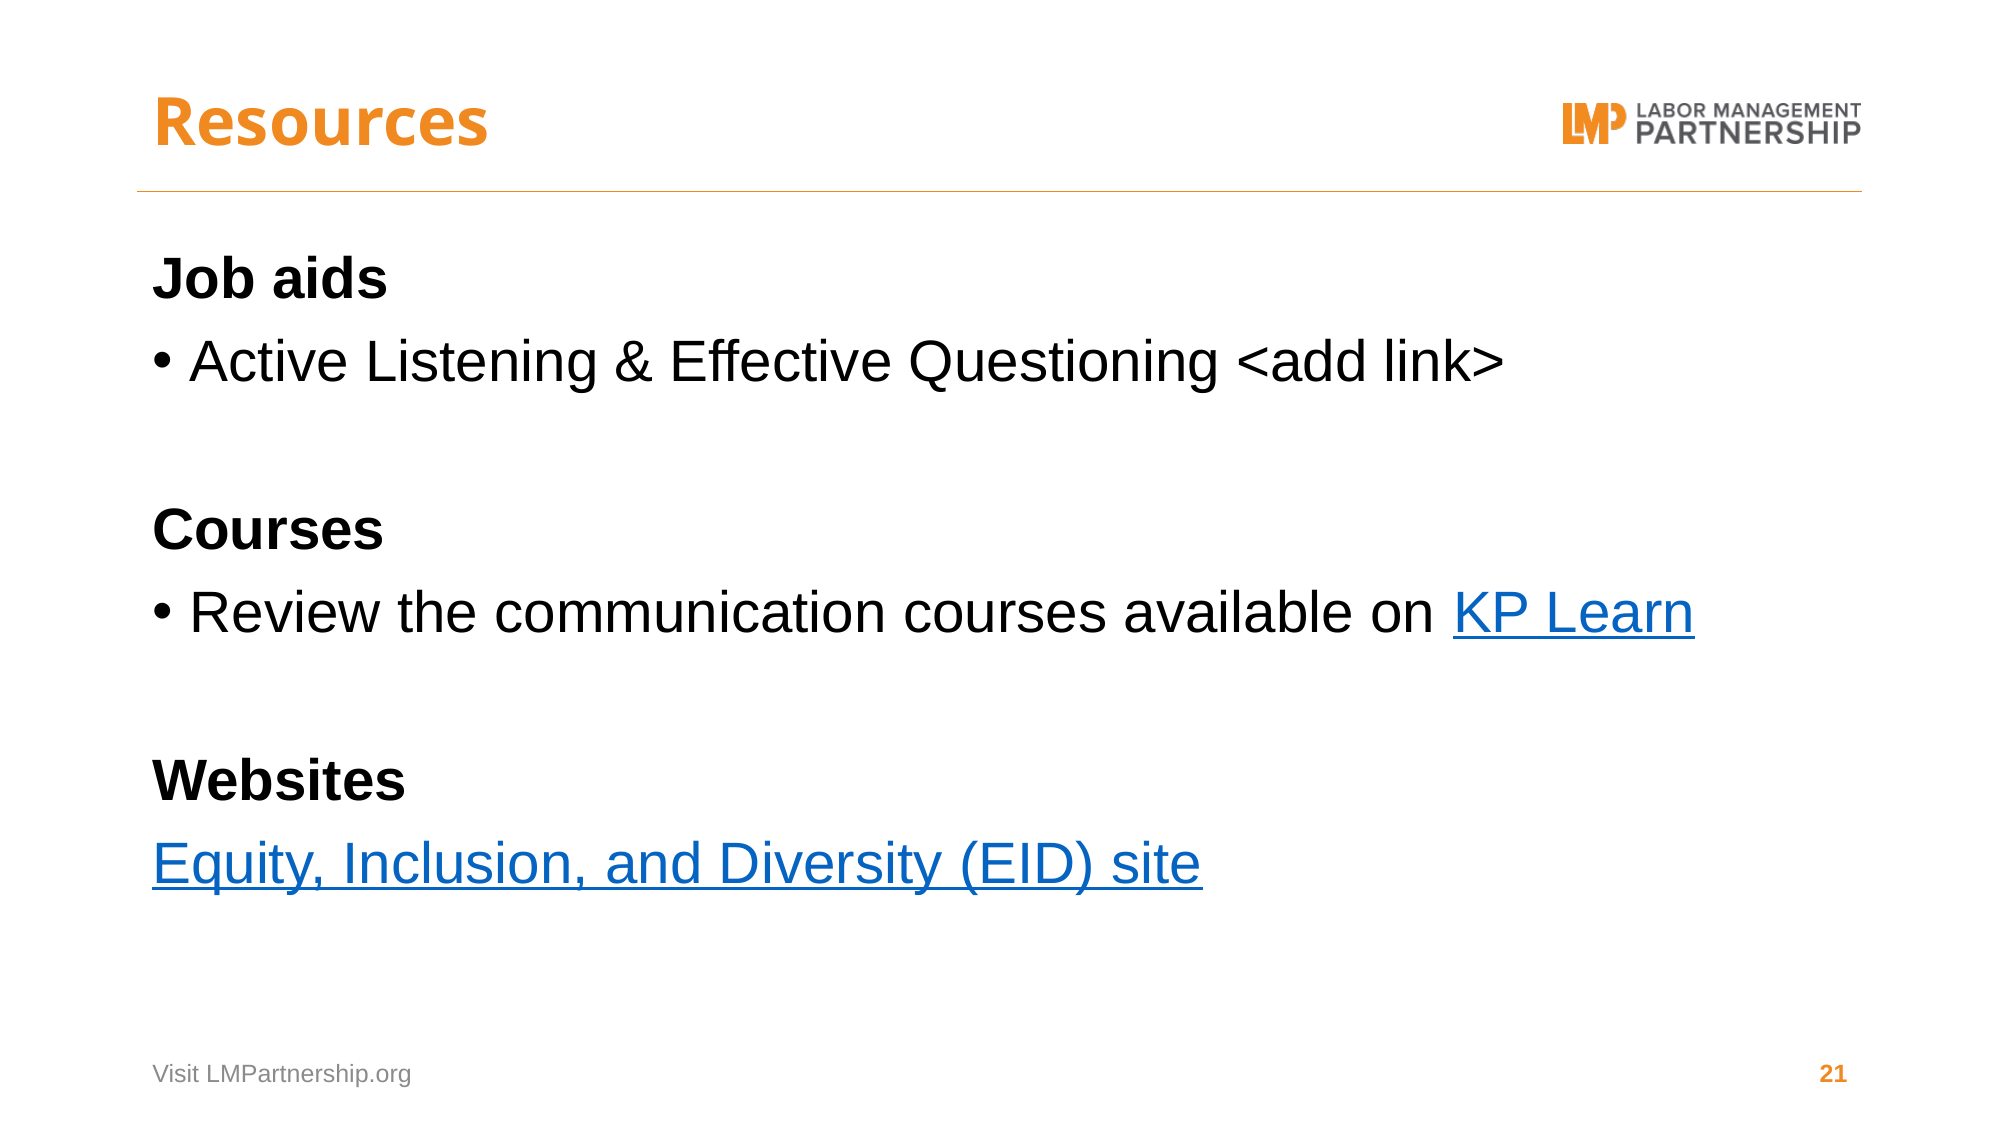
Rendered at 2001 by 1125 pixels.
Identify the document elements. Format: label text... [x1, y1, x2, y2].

title Resources [137, 59, 1529, 188]
slide_number 21 [1412, 1042, 1863, 1103]
list Job aids Active Listening & Effective Questioning <add link> Courses Review the communication courses available on KP Learn Websites Equity, Inclusion, and Diversity (EID) site [137, 240, 1863, 1014]
footer Visit LMPartnership.org [137, 1042, 813, 1103]
picture [1562, 103, 1863, 144]
